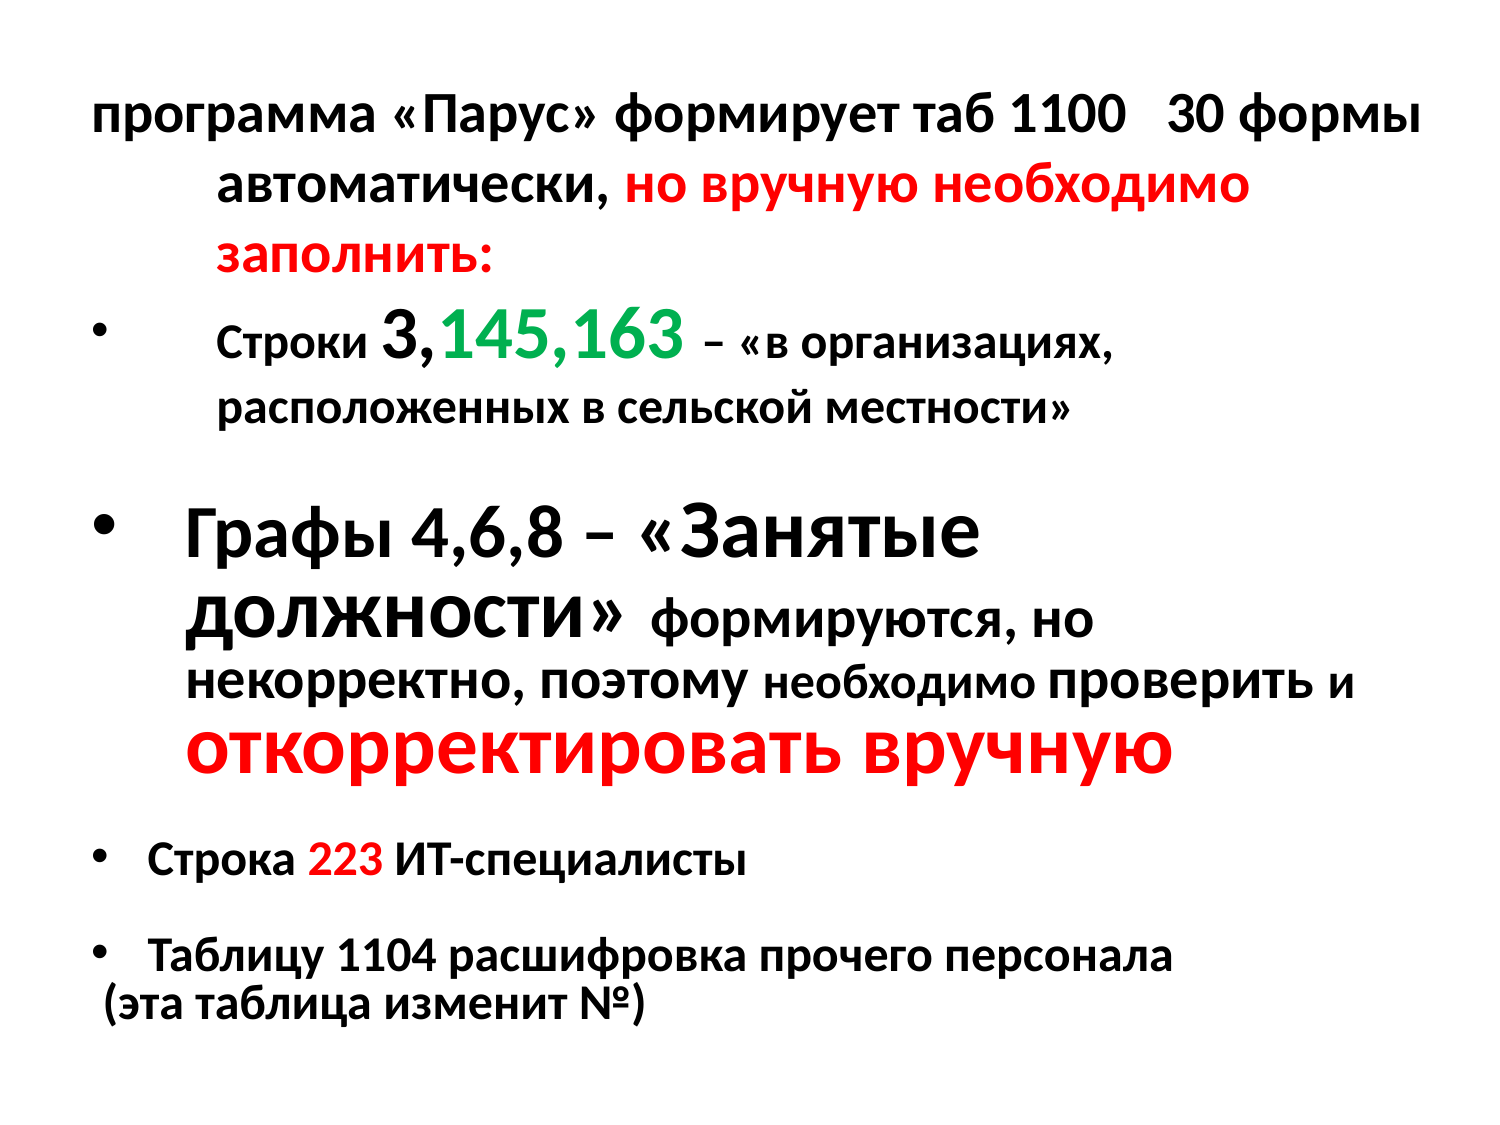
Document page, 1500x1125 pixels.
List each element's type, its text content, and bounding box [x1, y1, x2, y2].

text_box программа «Парус» формирует таб 1100 30 формы автоматически, но вручную необходимо заполнить: Строки 3,145,163 – «в организациях, расположенных в сельской местности» Графы 4,6,8 – «Занятые должности» формируются, но некорректно, поэтому необходимо проверить и откорректировать вручную Строка 223 ИТ-специалисты Таблицу 1104 расшифровка прочего персонала (эта таблица изменит №) [76, 66, 1450, 1037]
